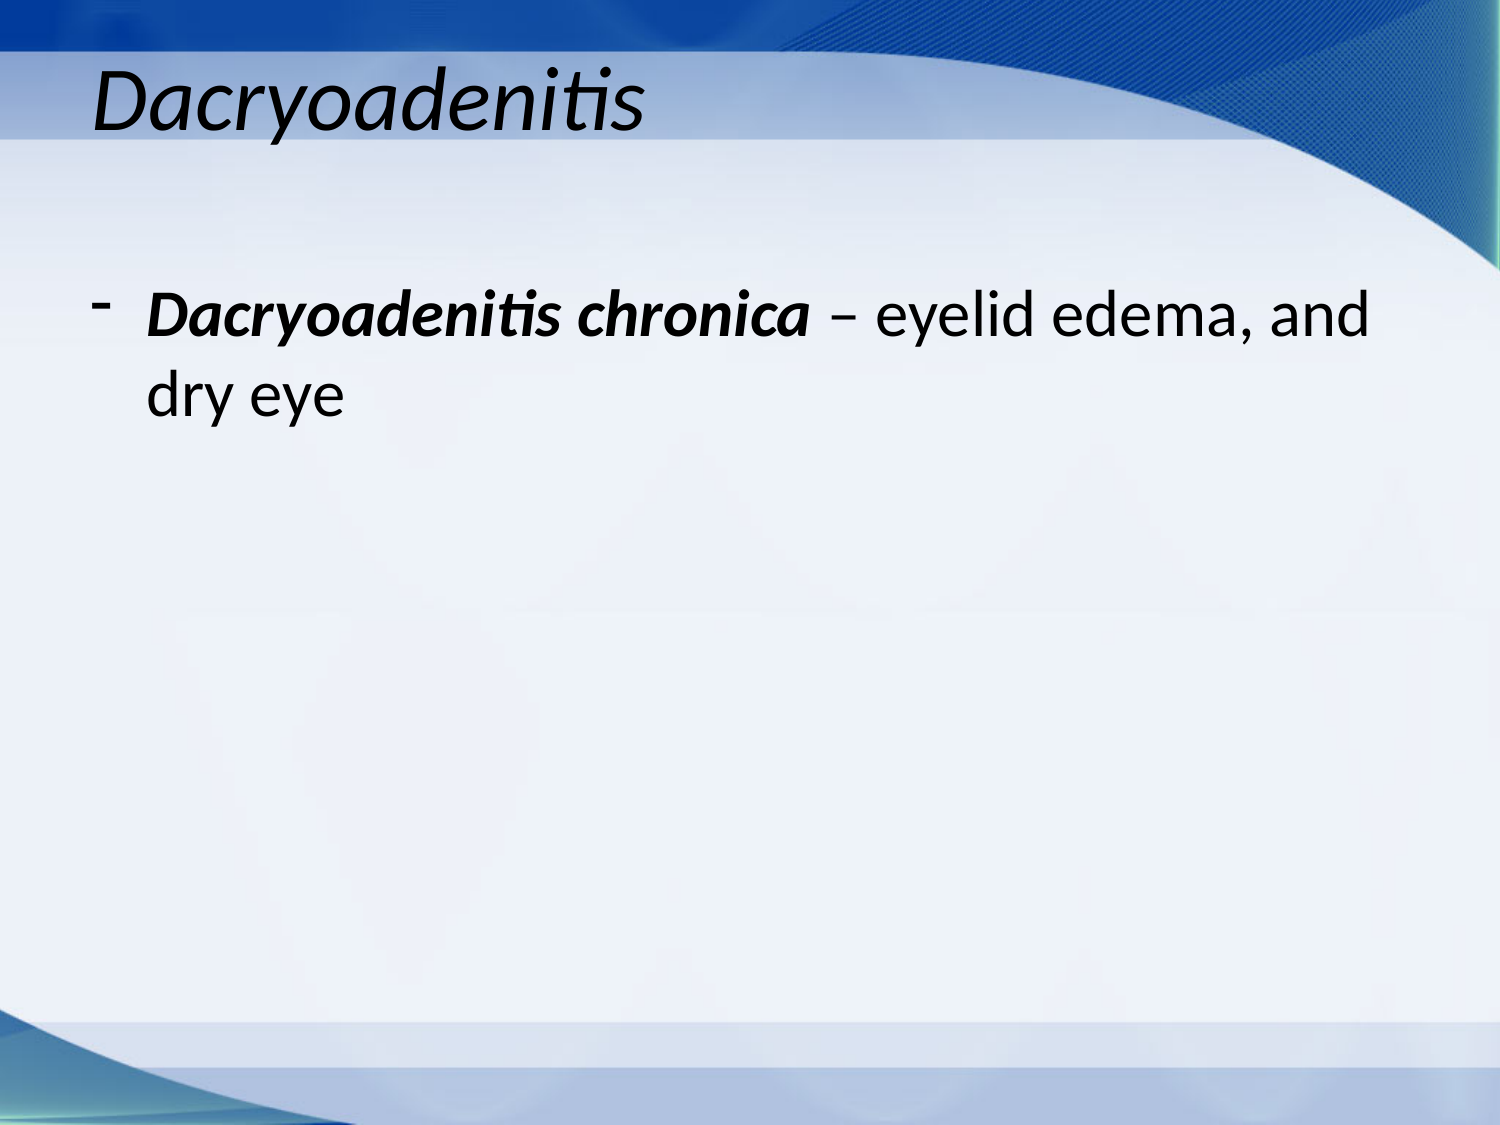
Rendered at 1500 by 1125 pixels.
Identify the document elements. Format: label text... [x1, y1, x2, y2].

list Dacryoadenitis chronica – eyelid edema, and dry eye [75, 262, 1425, 1005]
title Dacryoadenitis [76, 0, 1427, 188]
picture [0, 0, 1500, 1125]
